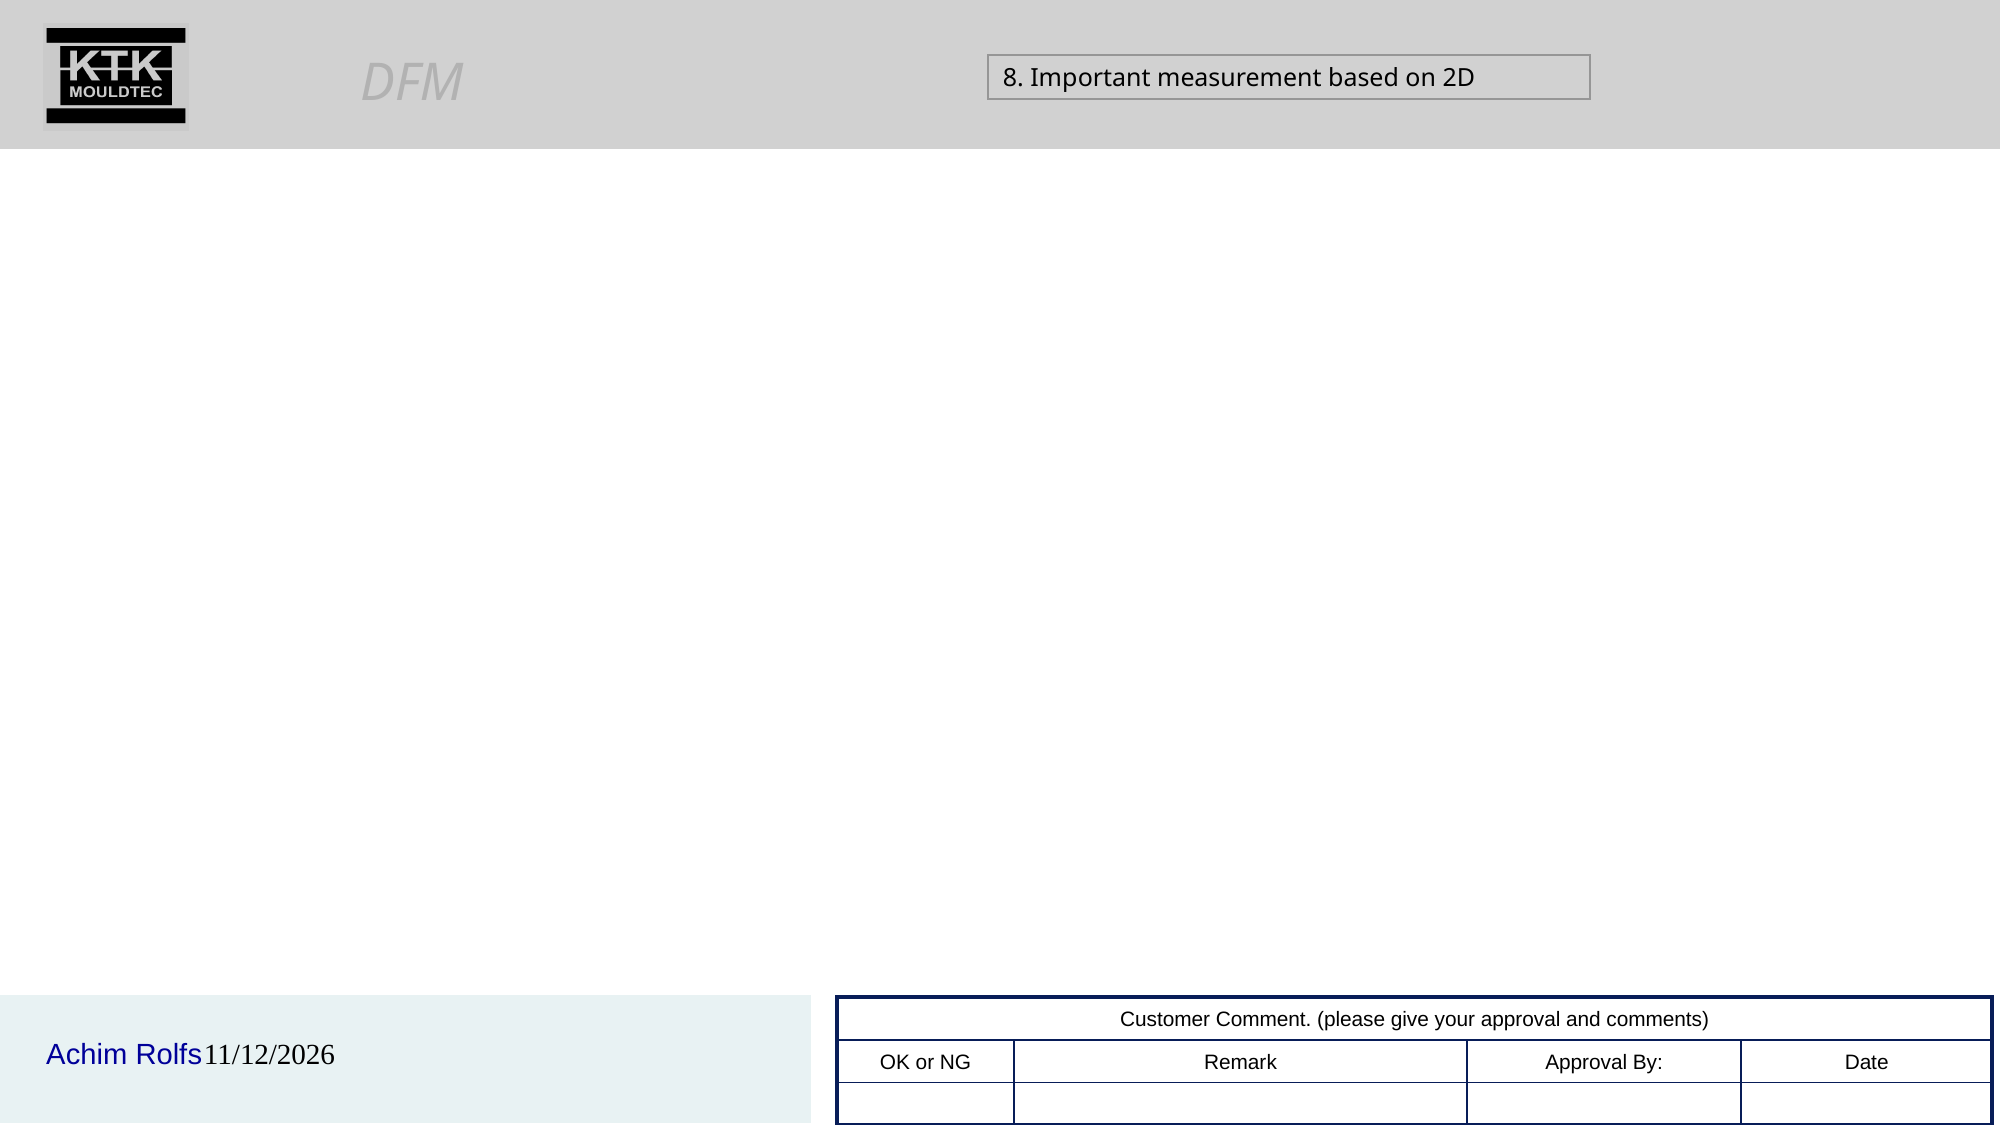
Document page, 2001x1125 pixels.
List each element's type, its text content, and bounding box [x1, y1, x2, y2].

slide_number [188, 1027, 433, 1106]
text_box 8. Important measurement based on 2D [988, 54, 1591, 100]
